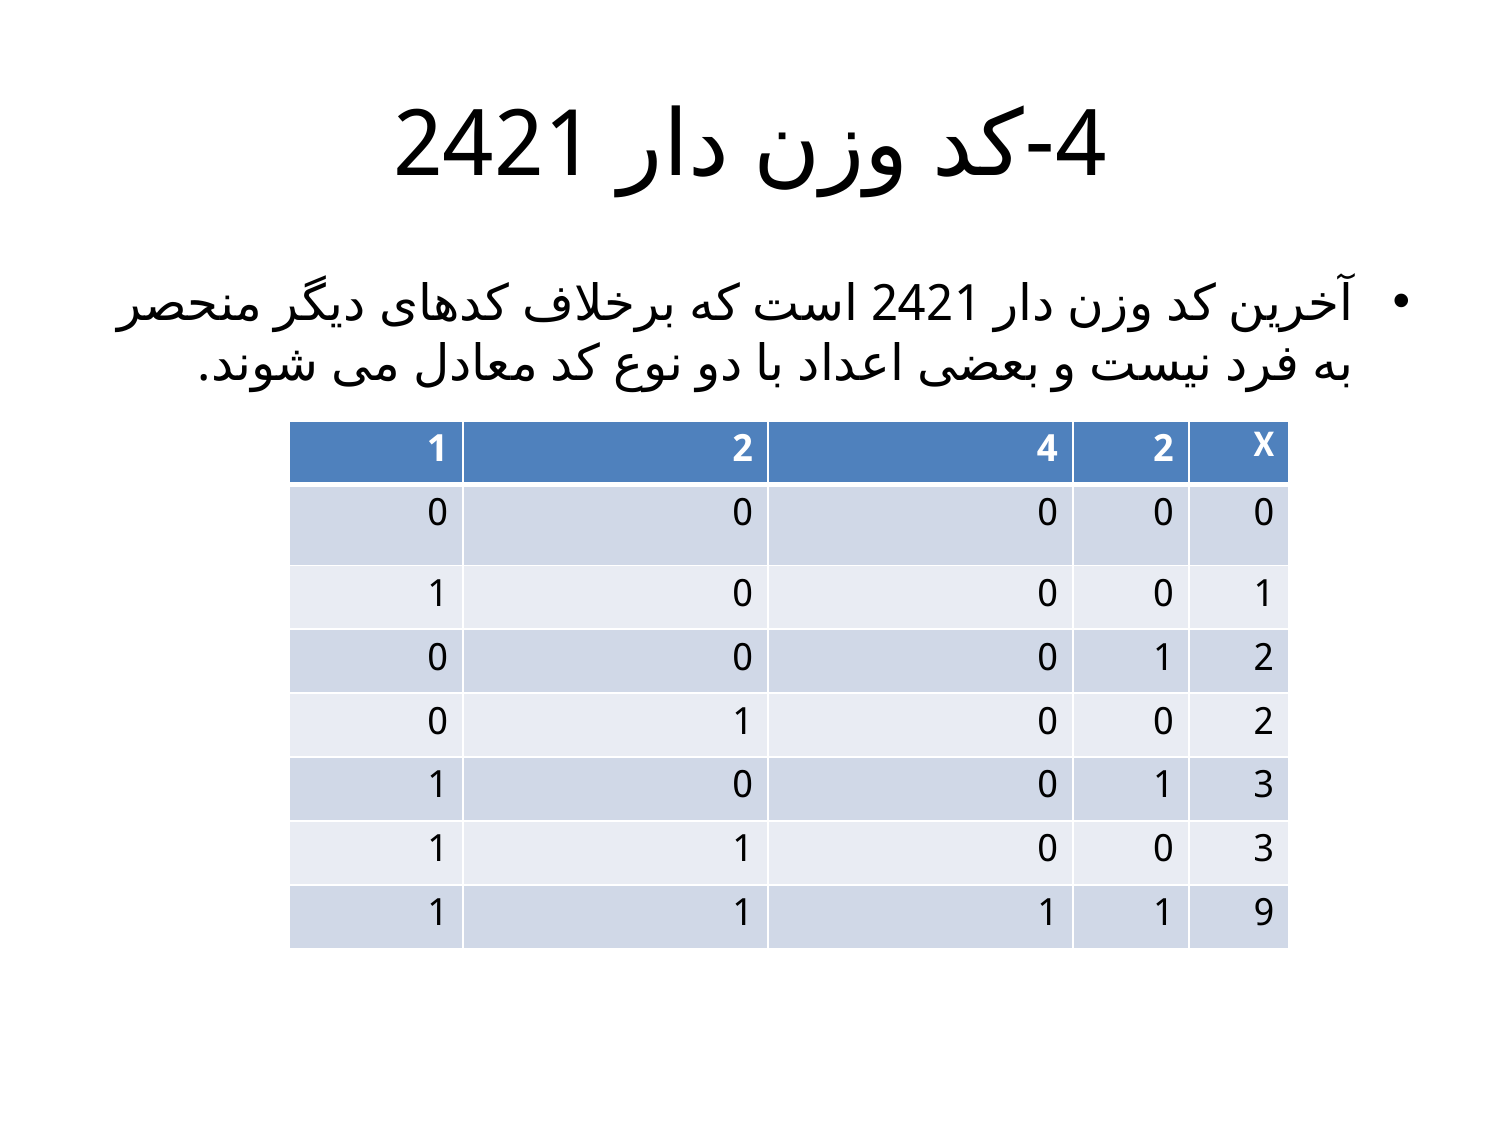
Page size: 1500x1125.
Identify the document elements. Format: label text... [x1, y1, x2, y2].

table_cell 0 [769, 630, 1072, 692]
table_cell 0 [464, 758, 767, 820]
table_cell 0 [1190, 487, 1288, 565]
table_cell 1 [1074, 758, 1188, 820]
table_cell 0 [290, 630, 462, 692]
table_cell 1 [1074, 630, 1188, 692]
table_header 2 [1074, 422, 1188, 482]
table_header X [1190, 422, 1288, 482]
table_cell 1 [290, 758, 462, 820]
table_cell 3 [1190, 822, 1288, 884]
table_header 1 [290, 422, 462, 482]
table_cell 1 [769, 886, 1072, 948]
table_cell 2 [1190, 694, 1288, 756]
table_cell 9 [1190, 886, 1288, 948]
table_cell 0 [290, 487, 462, 565]
table_cell 0 [769, 694, 1072, 756]
table_cell 1 [290, 886, 462, 948]
table_cell 0 [1074, 822, 1188, 884]
table_cell 0 [1074, 694, 1188, 756]
table_cell 0 [290, 694, 462, 756]
table_header 4 [769, 422, 1072, 482]
table_cell 1 [464, 694, 767, 756]
table_cell 0 [769, 566, 1072, 628]
table_cell 0 [1074, 487, 1188, 565]
table_cell 1 [290, 566, 462, 628]
table_cell 2 [1190, 630, 1288, 692]
table_cell 1 [464, 886, 767, 948]
list آخرین کد وزن دار 2421 است که برخلاف کدهای دیگر منحصر به فرد نیست و بعضی اعداد با دو نوع کد معادل می شوند. [75, 262, 1425, 1005]
table_cell 3 [1190, 758, 1288, 820]
table_cell 1 [464, 822, 767, 884]
table_cell 0 [464, 566, 767, 628]
table_cell 1 [1074, 886, 1188, 948]
table_cell 0 [1074, 566, 1188, 628]
table_cell 0 [464, 630, 767, 692]
title 4-کد وزن دار 2421 [75, 45, 1425, 233]
table_cell 1 [1190, 566, 1288, 628]
table_cell 1 [290, 822, 462, 884]
table_cell 0 [464, 487, 767, 565]
table_cell 0 [769, 487, 1072, 565]
table_cell 0 [769, 822, 1072, 884]
table_header 2 [464, 422, 767, 482]
table_cell 0 [769, 758, 1072, 820]
